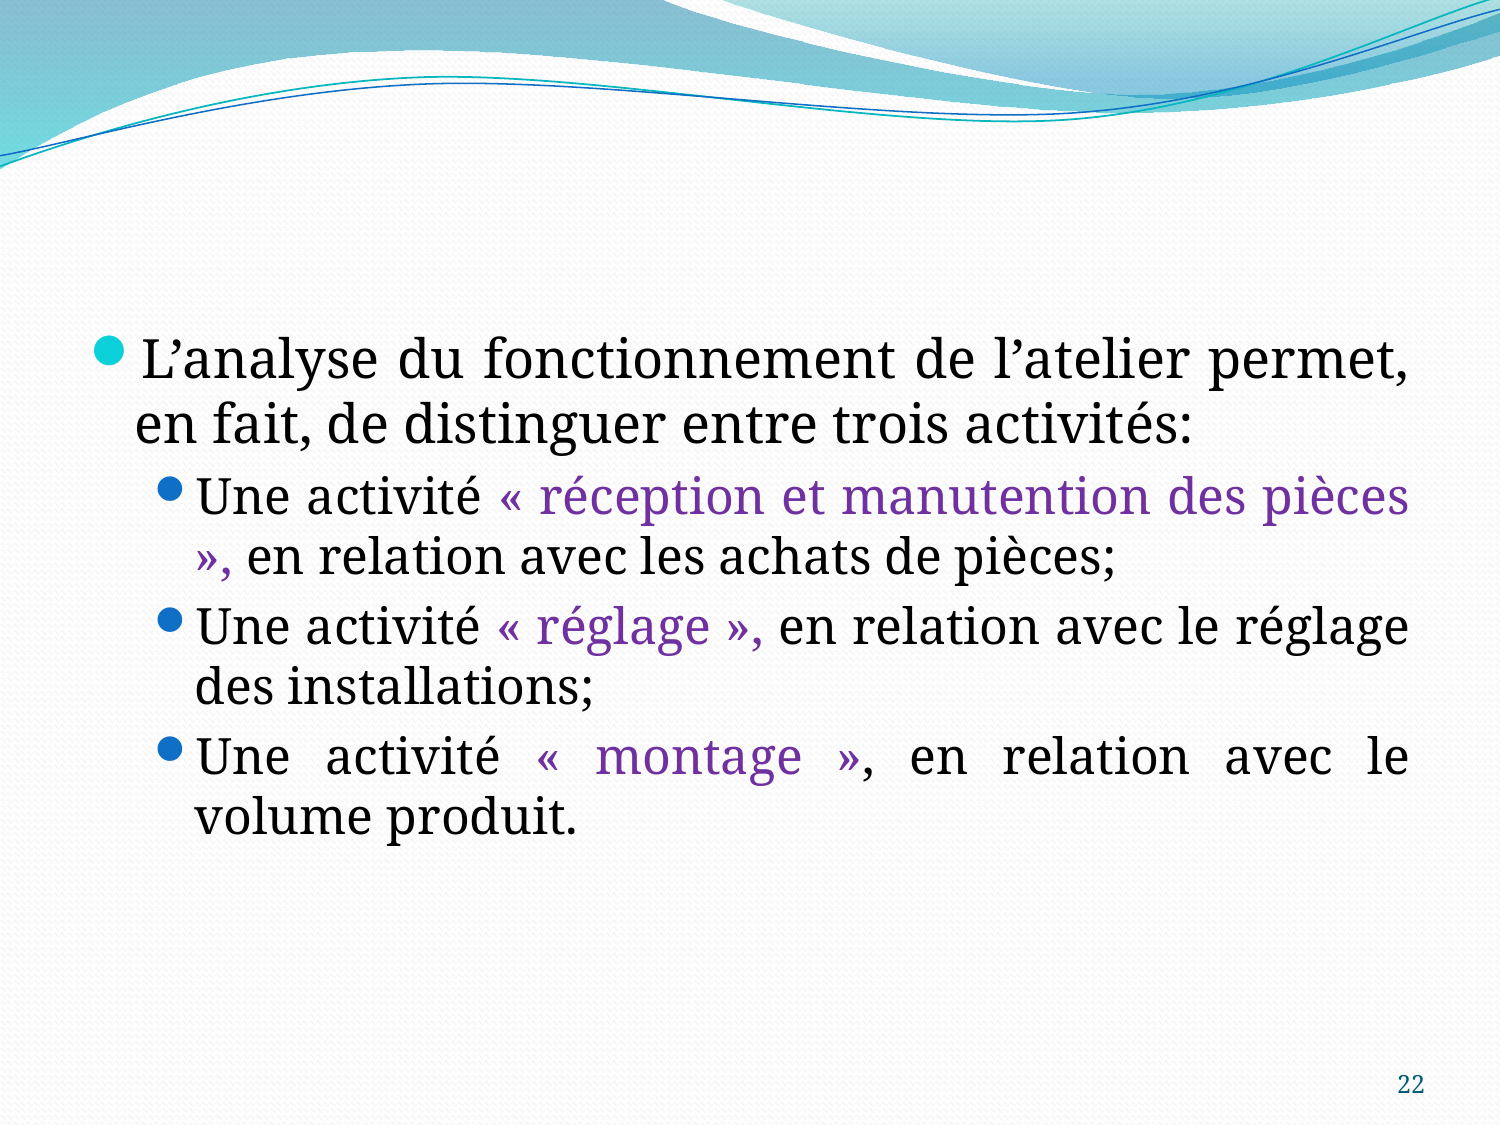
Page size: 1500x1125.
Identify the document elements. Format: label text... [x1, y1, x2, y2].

list L’analyse du fonctionnement de l’atelier permet, en fait, de distinguer entre trois activités: Une activité « réception et manutention des pièces », en relation avec les achats de pièces; Une activité « réglage », en relation avec le réglage des installations; Une activité « montage », en relation avec le volume produit. [75, 317, 1425, 1038]
slide_number 22 [1299, 1042, 1425, 1103]
